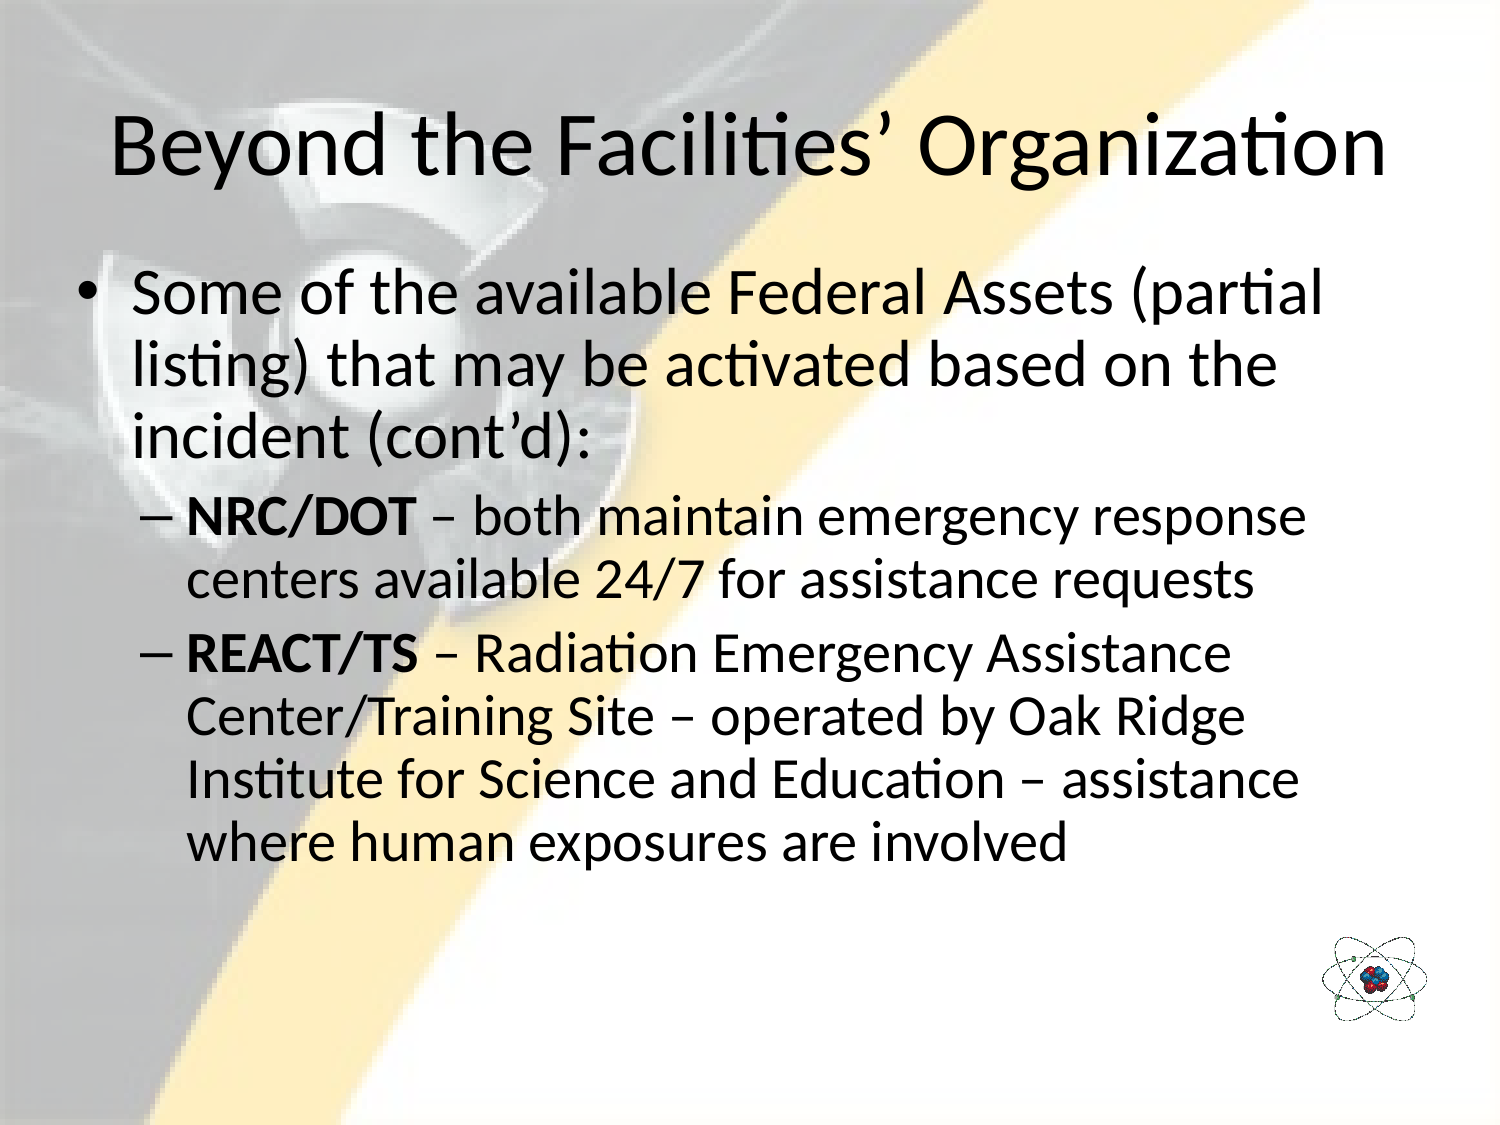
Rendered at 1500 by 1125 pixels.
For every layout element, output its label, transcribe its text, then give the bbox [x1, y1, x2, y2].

list Some of the available Federal Assets (partial listing) that may be activated based on the incident (cont’d): NRC/DOT – both maintain emergency response centers available 24/7 for assistance requests REACT/TS – Radiation Emergency Assistance Center/Training Site – operated by Oak Ridge Institute for Science and Education – assistance where human exposures are involved [50, 249, 1425, 1025]
title Beyond the Facilities’ Organization [75, 45, 1425, 233]
